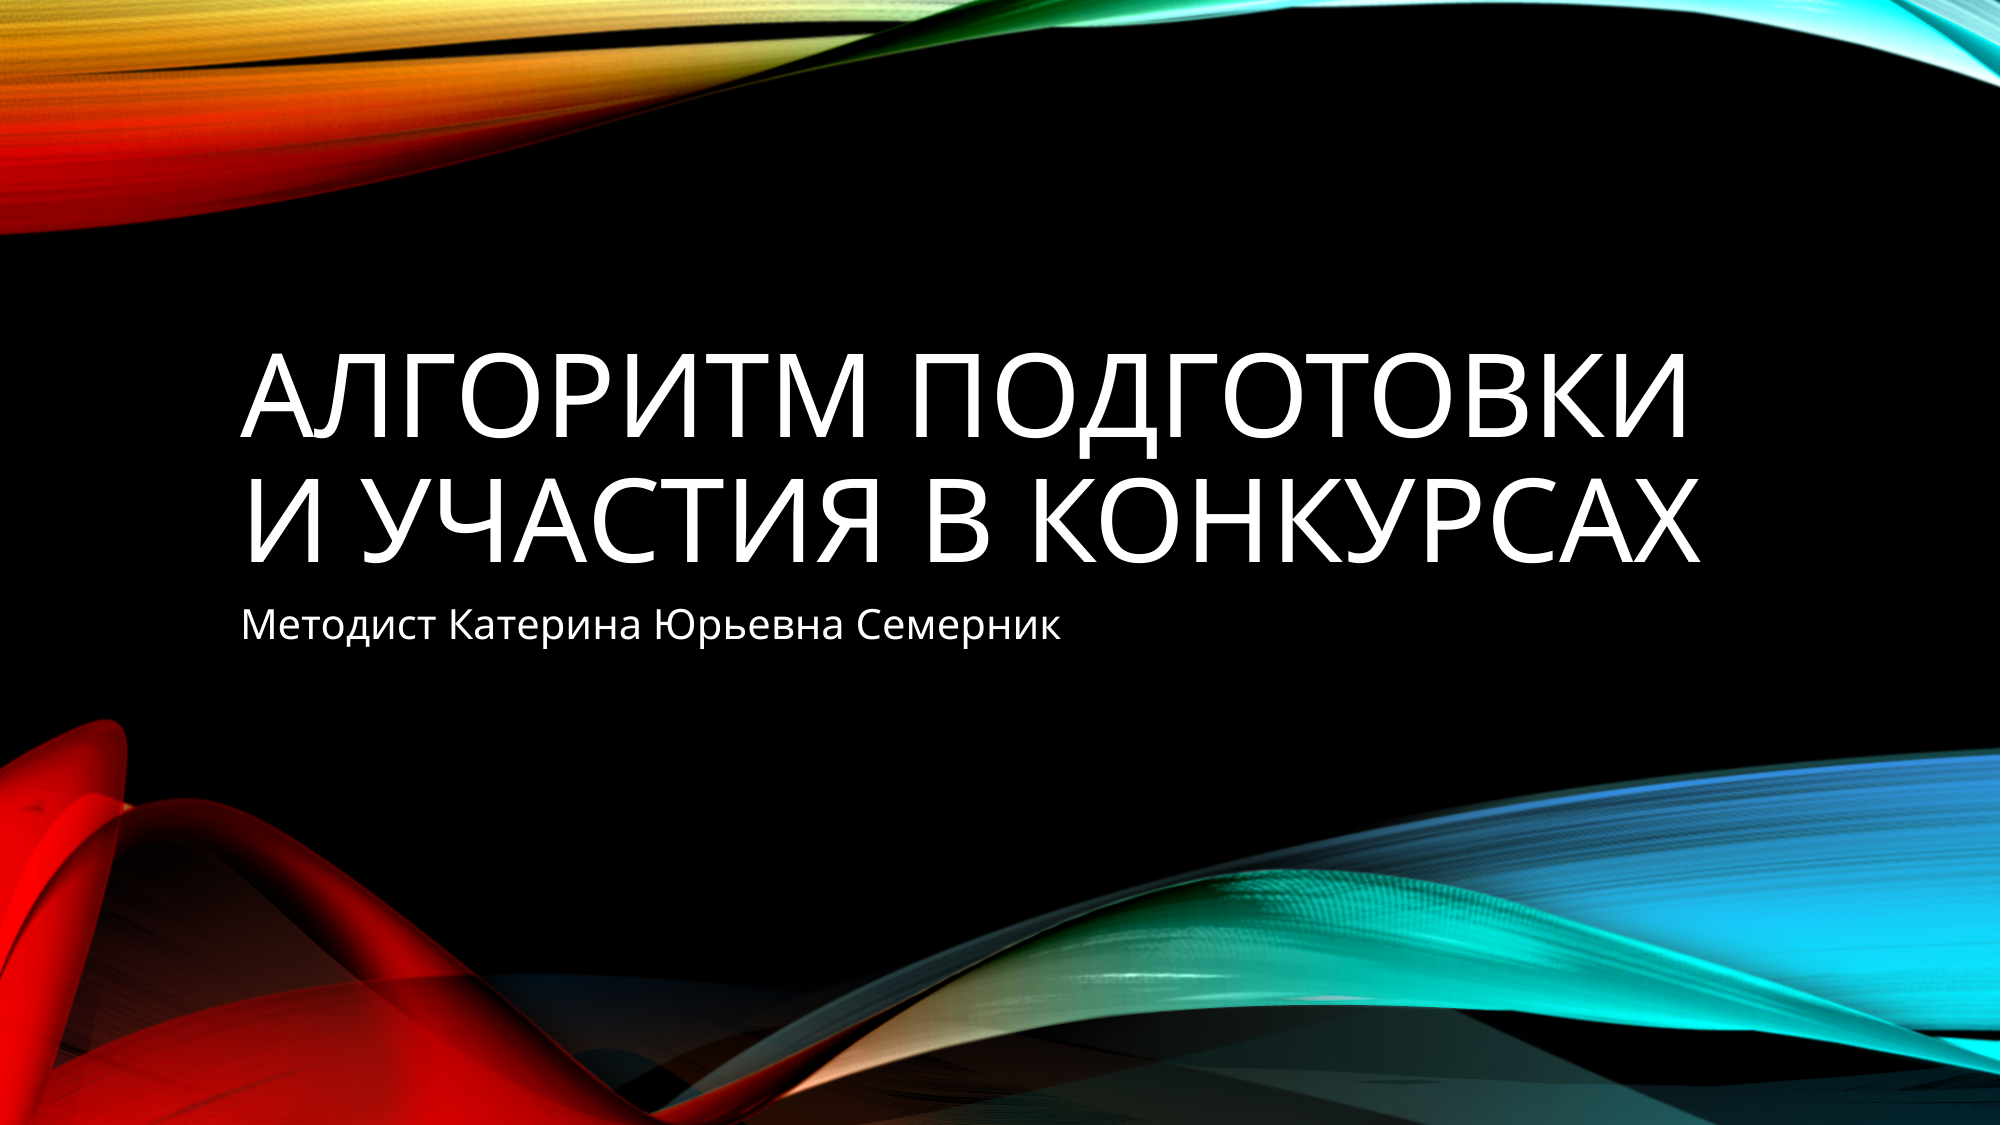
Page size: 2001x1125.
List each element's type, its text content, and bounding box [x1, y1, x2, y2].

picture [0, 0, 2000, 237]
picture [0, 717, 2000, 1125]
subtitle Методист Катерина Юрьевна Семерник [225, 595, 1775, 709]
title Алгоритм подготовки и участия в конкурсах [225, 295, 1775, 595]
